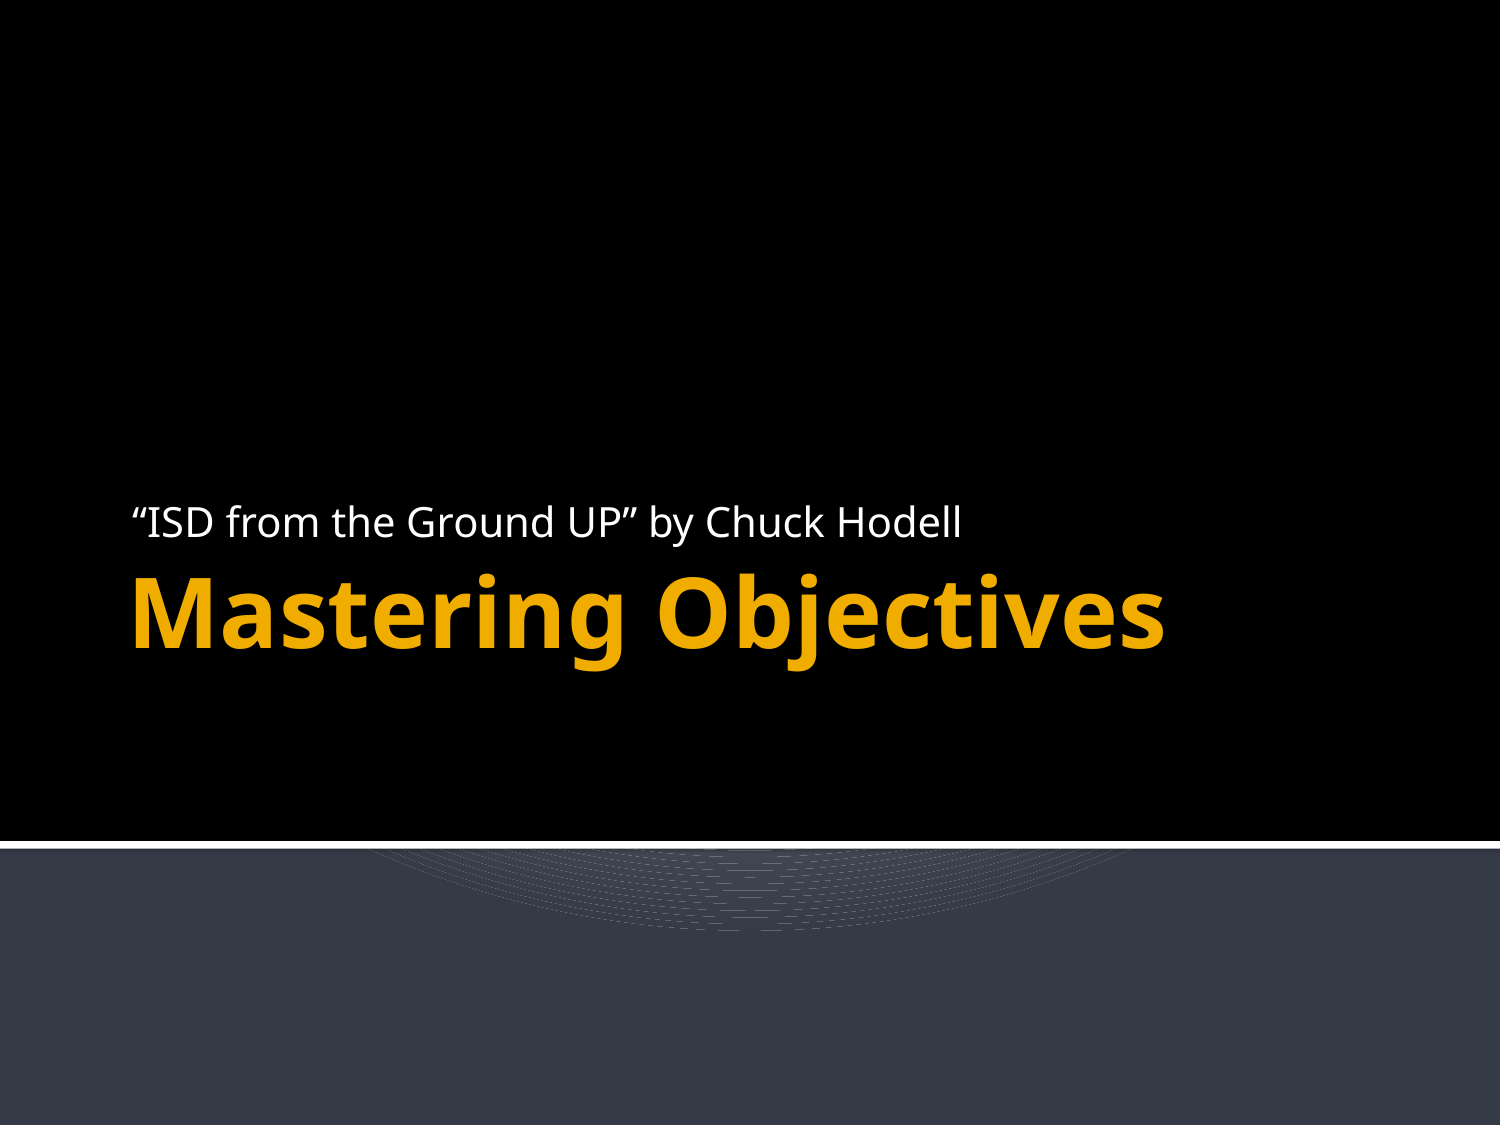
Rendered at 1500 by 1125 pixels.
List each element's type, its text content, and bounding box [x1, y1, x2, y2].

title Mastering Objectives [112, 550, 1438, 825]
subtitle “ISD from the Ground UP” by Chuck Hodell [112, 299, 1438, 546]
